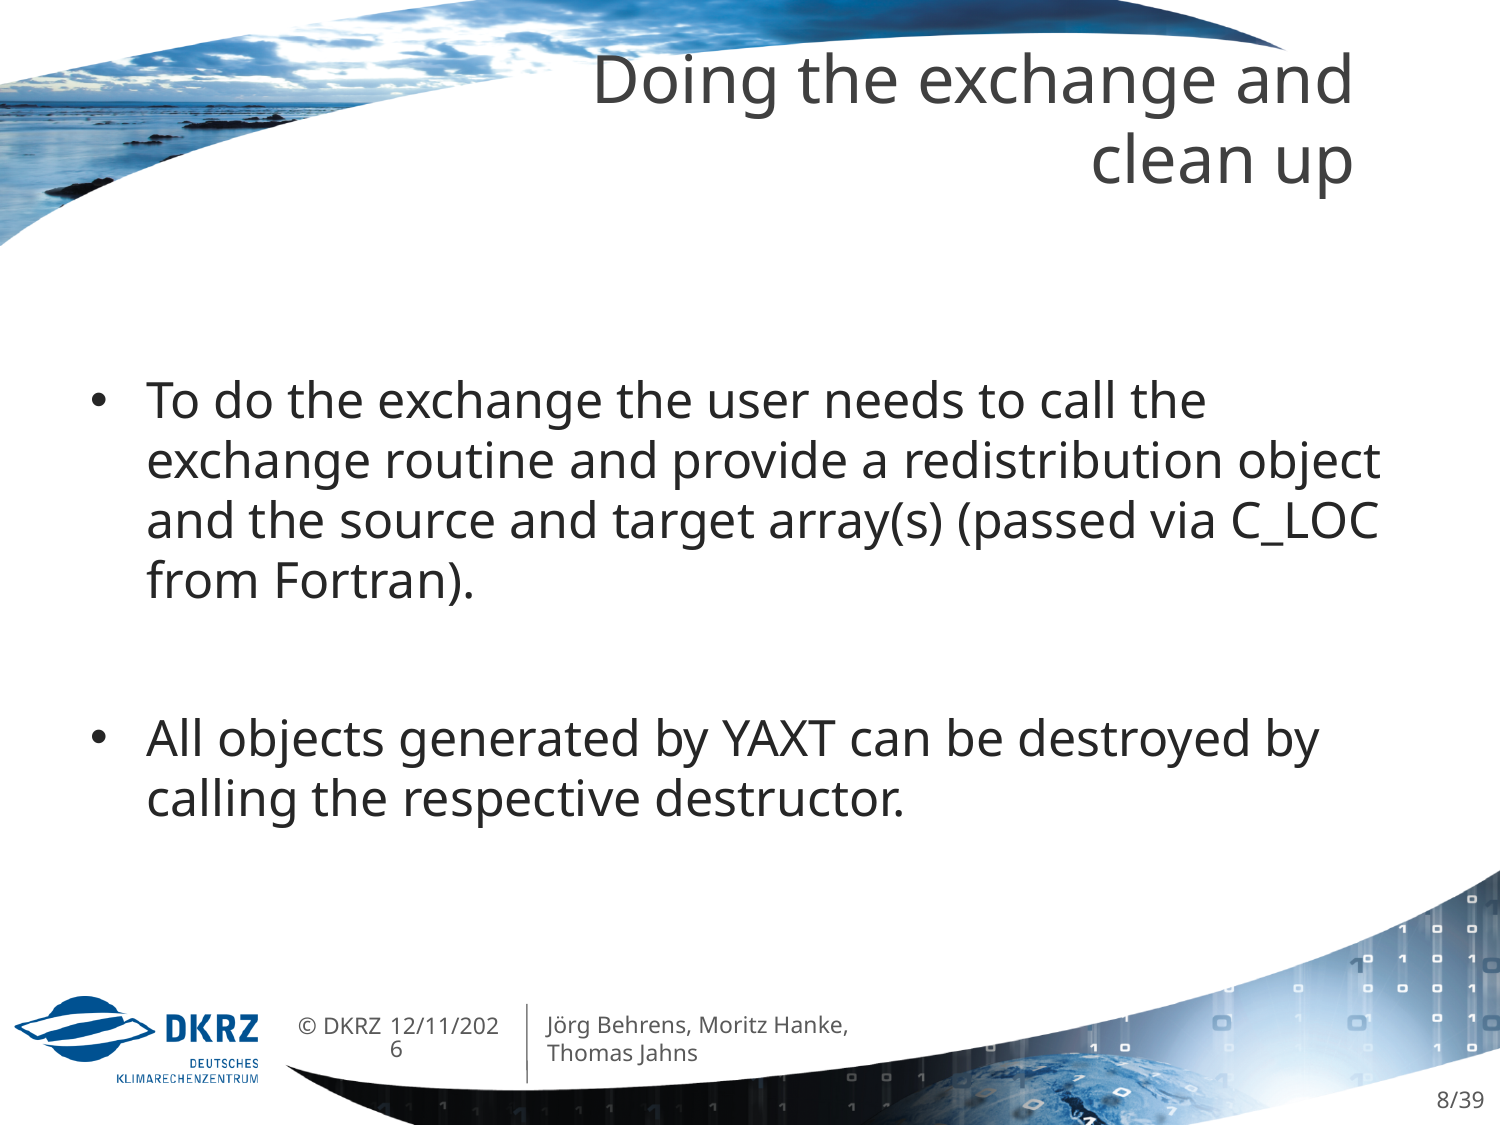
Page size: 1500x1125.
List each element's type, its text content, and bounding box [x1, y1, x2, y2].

slide_number 8 [1333, 1078, 1465, 1125]
footer Jörg Behrens, Moritz Hanke, Thomas Jahns [532, 1003, 884, 1082]
picture [14, 996, 258, 1083]
title Doing the exchange and clean up [480, 70, 1372, 165]
list To do the exchange the user needs to call the exchange routine and provide a redistribution object and the source and target array(s) (passed via C_LOC from Fortran). All objects generated by YAXT can be destroyed by calling the respective destructor. [74, 210, 1426, 985]
picture [285, 867, 1500, 1125]
picture [0, 0, 1288, 246]
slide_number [375, 1004, 528, 1052]
